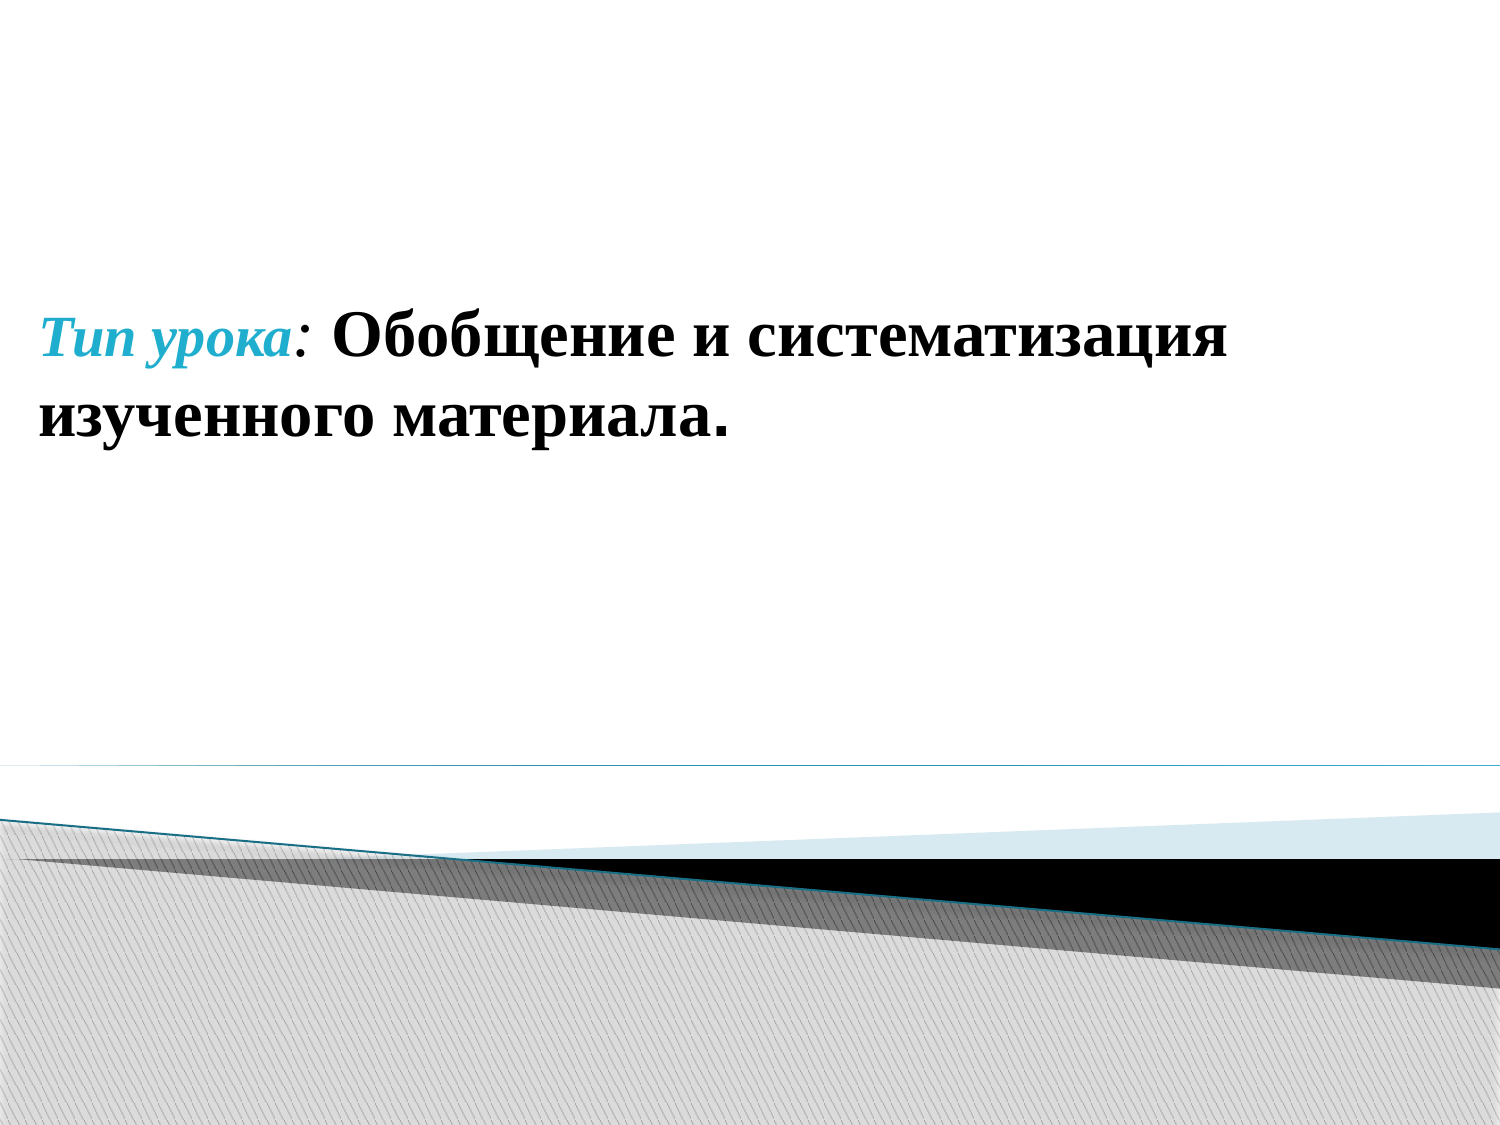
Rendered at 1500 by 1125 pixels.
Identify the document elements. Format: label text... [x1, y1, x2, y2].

text_box Тип урока: Обобщение и систематизация изученного материала. [23, 282, 1407, 457]
picture [5, 859, 1500, 989]
